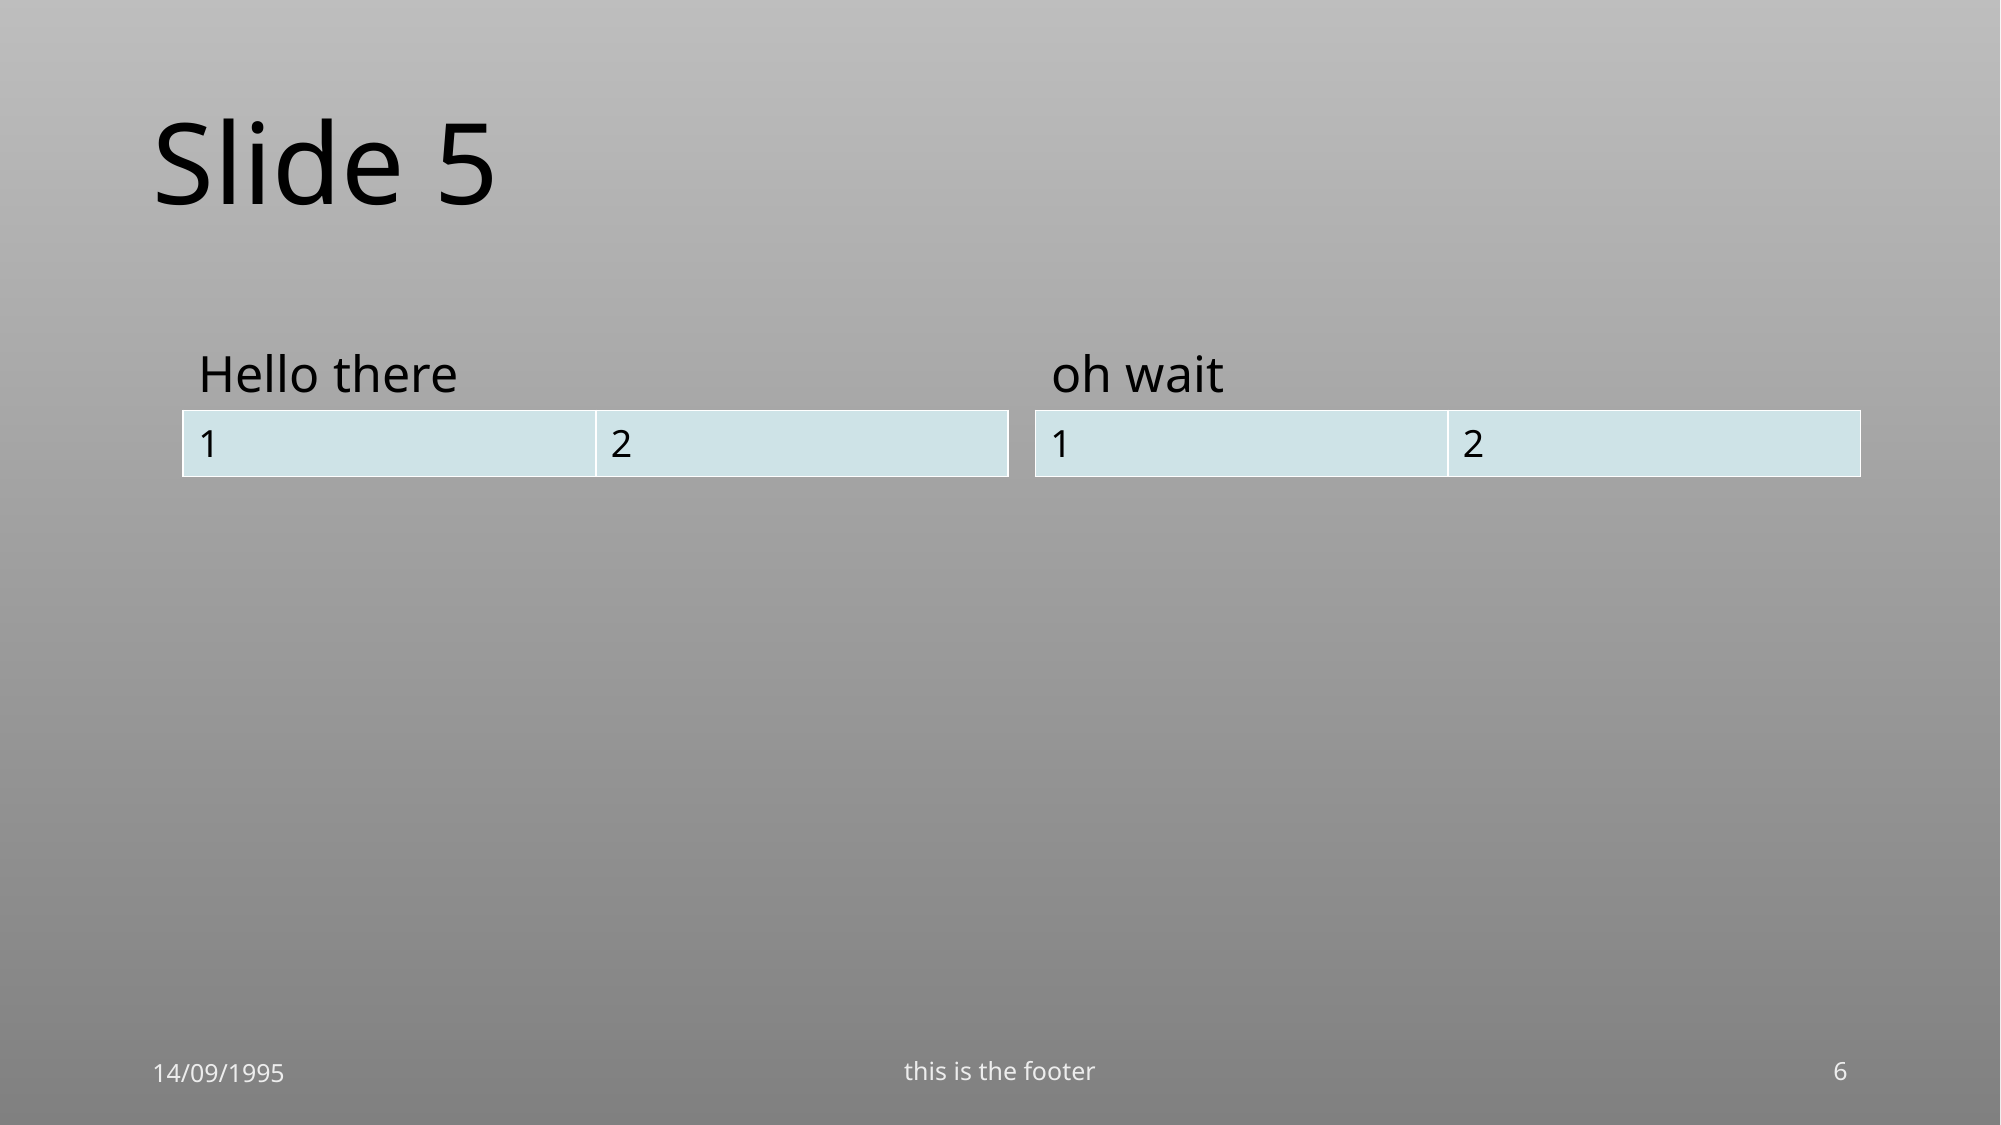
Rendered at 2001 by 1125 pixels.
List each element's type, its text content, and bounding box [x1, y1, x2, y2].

table_header 2 [597, 411, 1007, 476]
table_header 1 [1036, 411, 1447, 476]
list Hello there [183, 275, 1009, 410]
table_header 1 [184, 411, 595, 476]
title Slide 5 [137, 59, 1863, 278]
list oh wait [1036, 275, 1863, 411]
picture [0, 0, 2001, 1125]
table_header 2 [1449, 411, 1860, 476]
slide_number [137, 1042, 588, 1103]
footer this is the footer [662, 1042, 1338, 1103]
slide_number ‹#› [1412, 1042, 1863, 1103]
